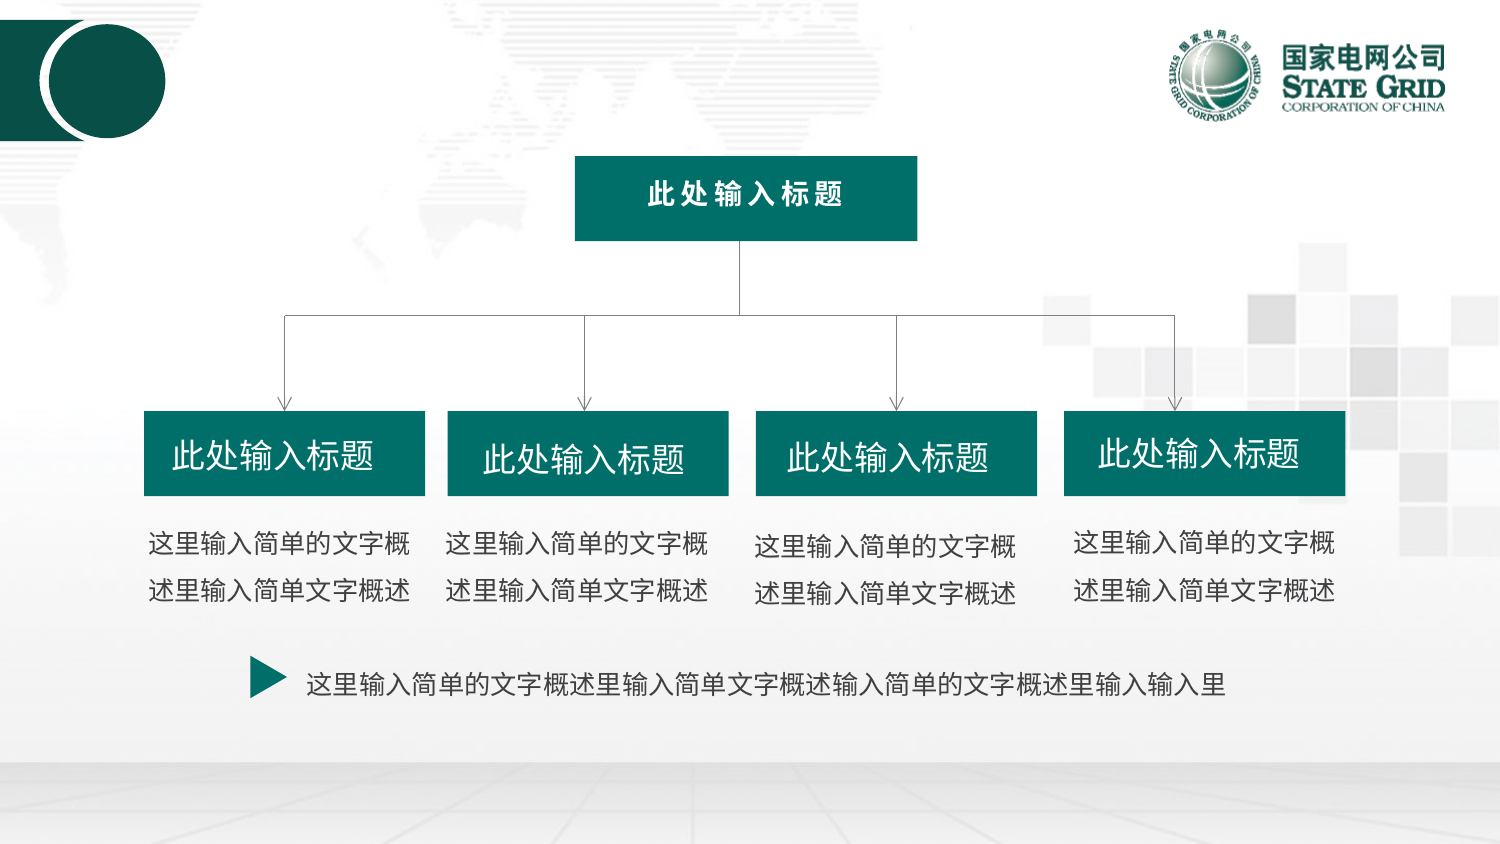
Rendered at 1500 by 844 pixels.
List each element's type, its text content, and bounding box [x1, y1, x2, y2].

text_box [755, 411, 1038, 497]
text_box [574, 155, 918, 242]
text_box 这里输入简单的文字概述里输入简单文字概述 [133, 504, 431, 614]
text_box 这里输入简单的文字概述里输入简单文字概述 [1058, 503, 1356, 613]
picture [1168, 0, 1446, 218]
text_box 这里输入简单的文字概述里输入简单文字概述 [739, 506, 1038, 617]
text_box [284, 241, 1176, 412]
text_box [1064, 411, 1346, 497]
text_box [144, 411, 426, 497]
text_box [447, 411, 729, 497]
text_box 这里输入简单的文字概述里输入简单文字概述 [431, 504, 729, 614]
text_box [249, 653, 290, 701]
text_box 这里输入简单的文字概述里输入简单文字概述输入简单的文字概述里输入输入里 [291, 645, 1255, 708]
